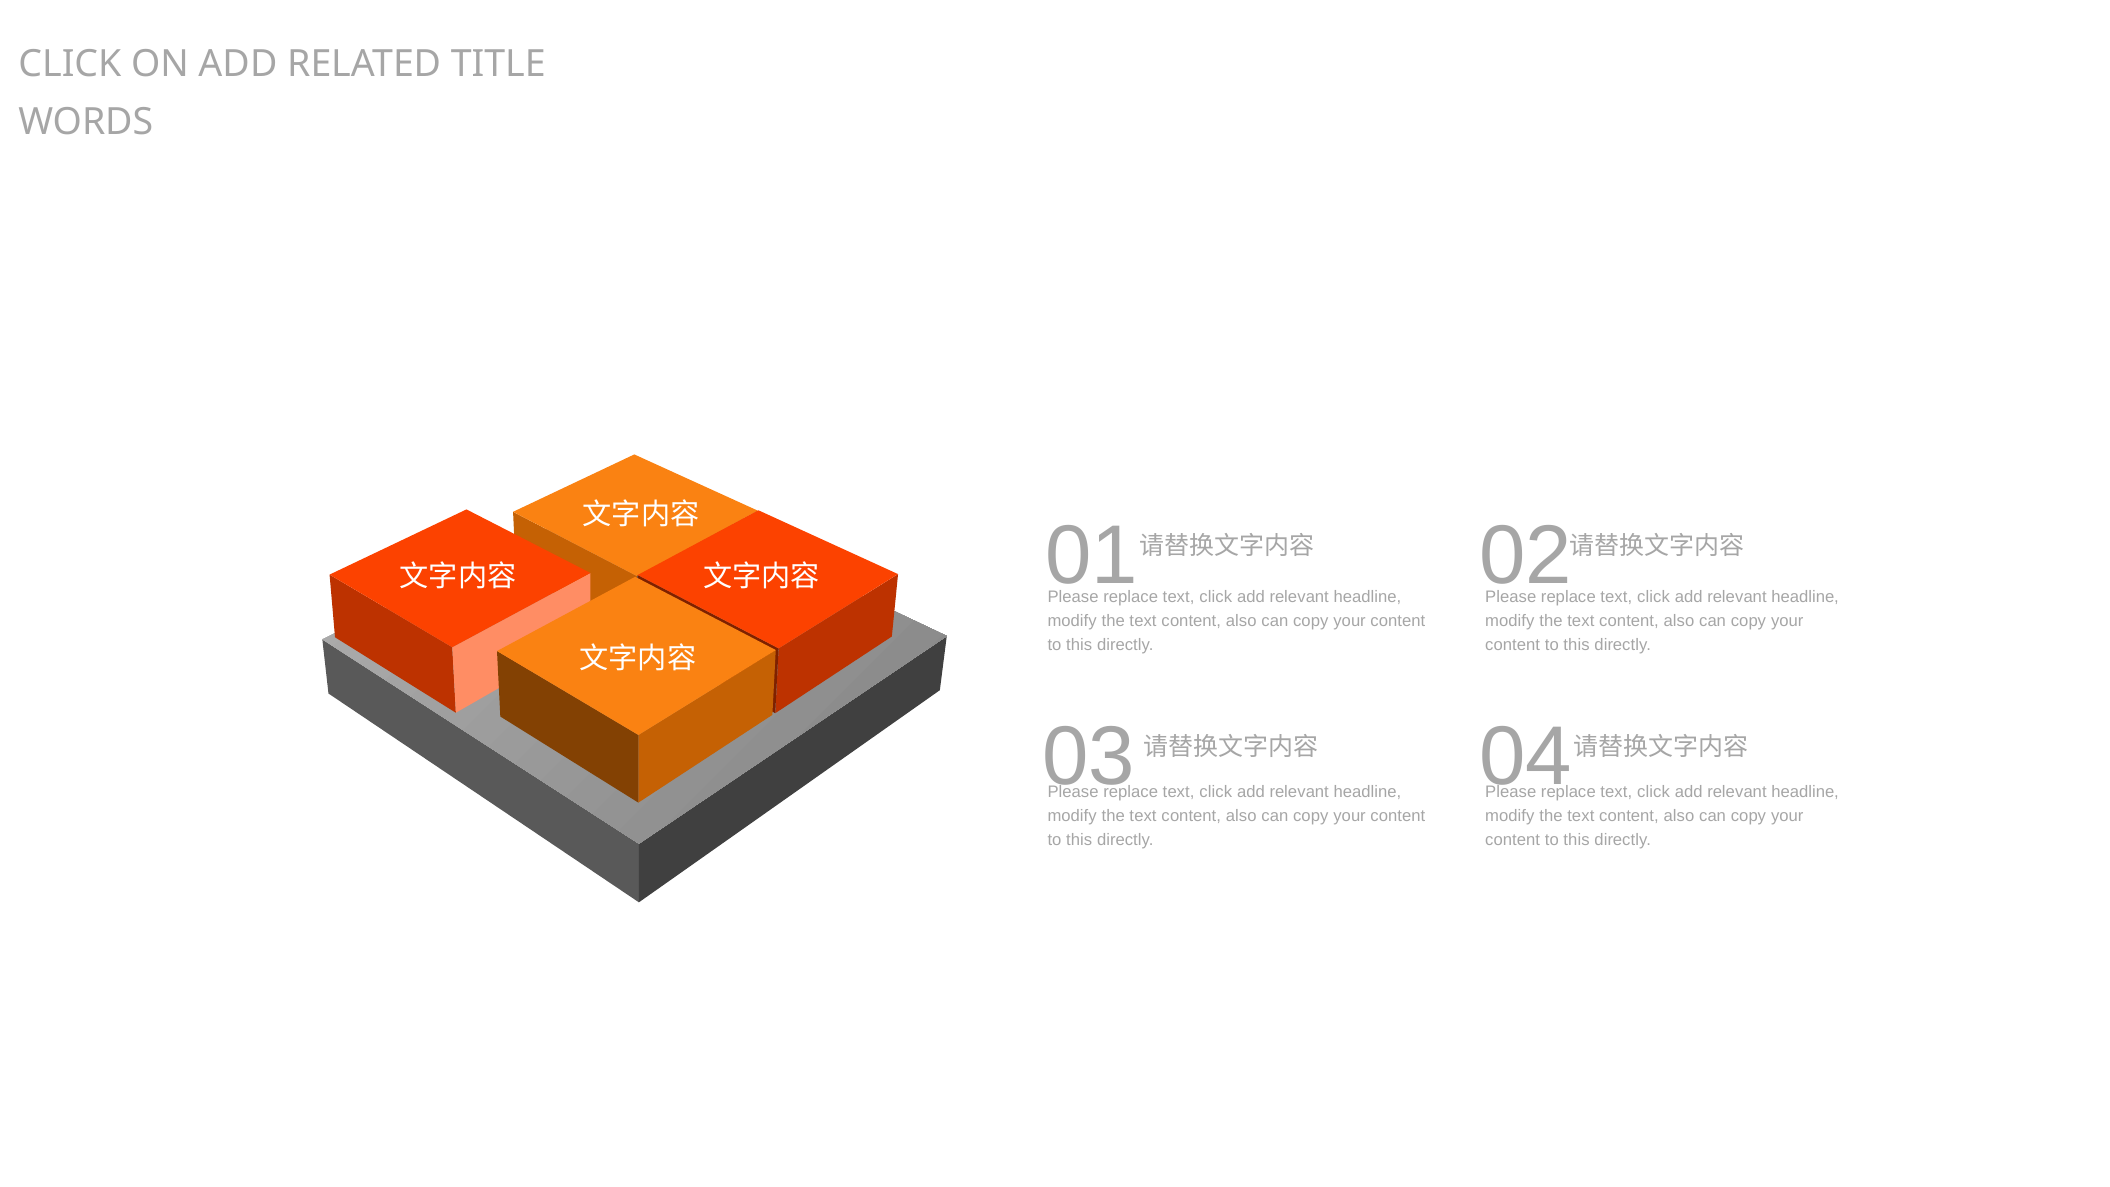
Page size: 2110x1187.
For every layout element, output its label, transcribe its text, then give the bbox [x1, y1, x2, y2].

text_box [1478, 480, 1860, 652]
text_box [637, 510, 898, 714]
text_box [1478, 681, 1860, 848]
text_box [329, 509, 591, 713]
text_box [322, 486, 947, 903]
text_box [1045, 480, 1430, 652]
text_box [1041, 681, 1430, 848]
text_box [513, 454, 758, 576]
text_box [497, 576, 776, 803]
text_box CLICK ON ADD RELATED TITLE WORDS [3, 18, 595, 150]
